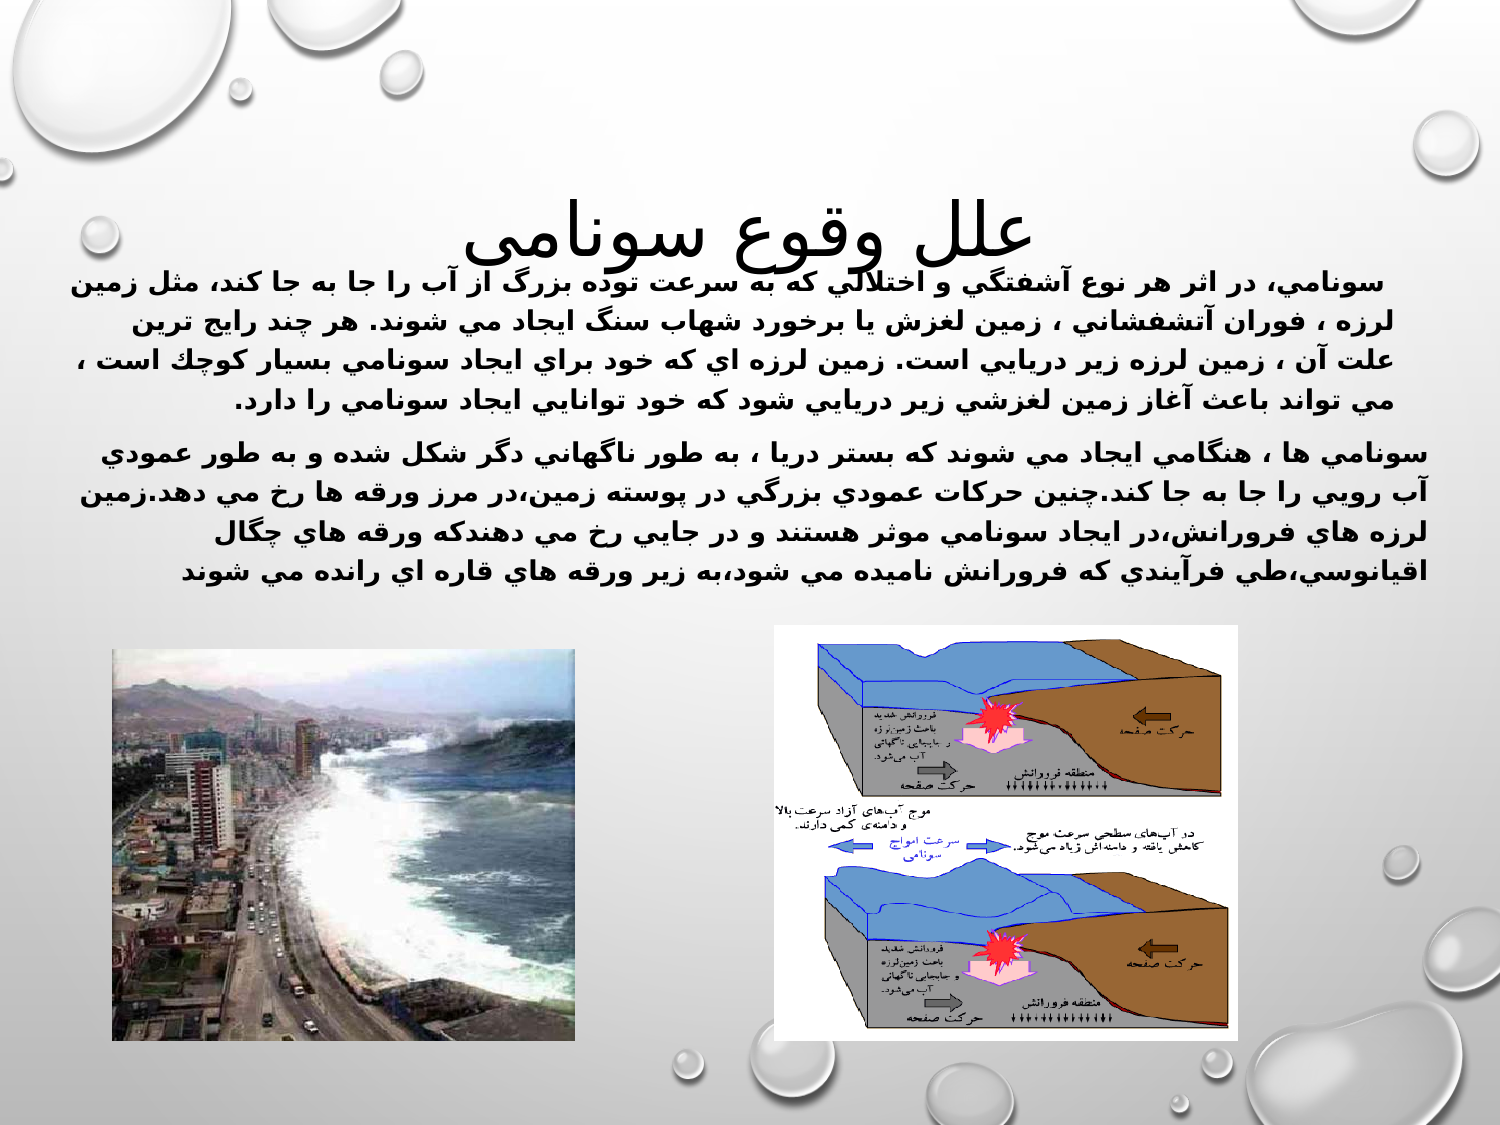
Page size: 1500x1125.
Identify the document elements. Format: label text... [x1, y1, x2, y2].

title علل وقوع سونامی [112, 101, 1388, 250]
list سونامي، در اثر هر نوع آشفتگي و اختلالي كه به سرعت توده بزرگ از آب را جا به جا كند، مثل زمين لرزه ، فوران آتشفشاني ، زمين لغزش يا برخورد شهاب سنگ ايجاد مي شوند. هر چند رايج ترين علت آن ، زمين لرزه زير دريايي است. زمين لرزه اي كه خود براي ايجاد سونامي بسيار كوچك است ، مي تواند باعث آغاز زمين لغزشي زير دريايي شود كه خود توانايي ايجاد سونامي را دارد. سونامي ها ، هنگامي ايجاد مي شوند كه بستر دريا ، به طور ناگهاني دگر شكل شده و به طور عمودي آب رويي را جا به جا كند.چنين حركات عمودي بزرگي در پوسته زمين،در مرز ورقه ها رخ مي دهد.زمين لرزه هاي فرورانش،در ايجاد سونامي موثر هستند و در جايي رخ مي دهندكه ورقه هاي چگال اقيانوسي،طي فرآيندي كه فرورانش ناميده مي شود،به زير ورقه هاي قاره اي رانده مي شوند [49, 250, 1445, 650]
picture [0, 0, 1500, 1125]
